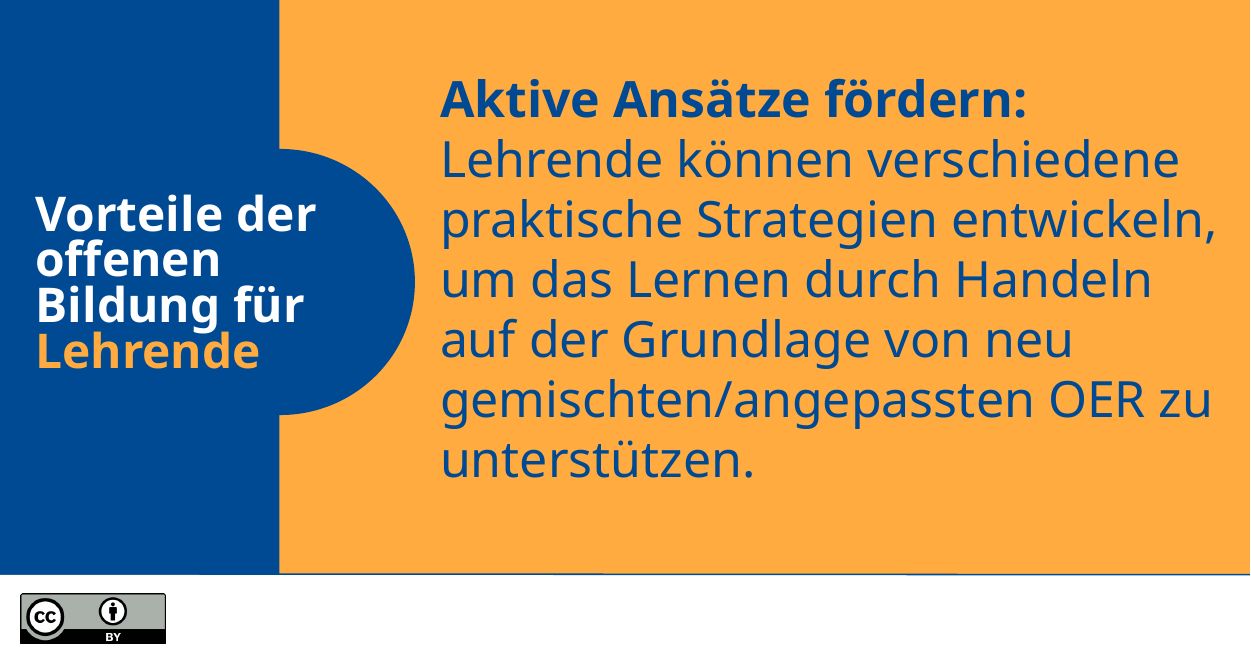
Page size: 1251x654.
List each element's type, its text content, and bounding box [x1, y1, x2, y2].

text_box [0, 0, 280, 573]
text_box [206, 393, 355, 416]
text_box [195, 148, 366, 179]
text_box [0, 582, 1250, 654]
picture [20, 592, 166, 645]
text_box Aktive Ansätze fördern: Lehrende können verschiedene praktische Strategien entwickeln, um das Lernen durch Handeln auf der Grundlage von neu gemischten/angepassten OER zu unterstützen. [425, 52, 1244, 503]
text_box Vorteile der offenen Bildung für Lehrende [20, 179, 382, 393]
text_box [382, 194, 415, 370]
